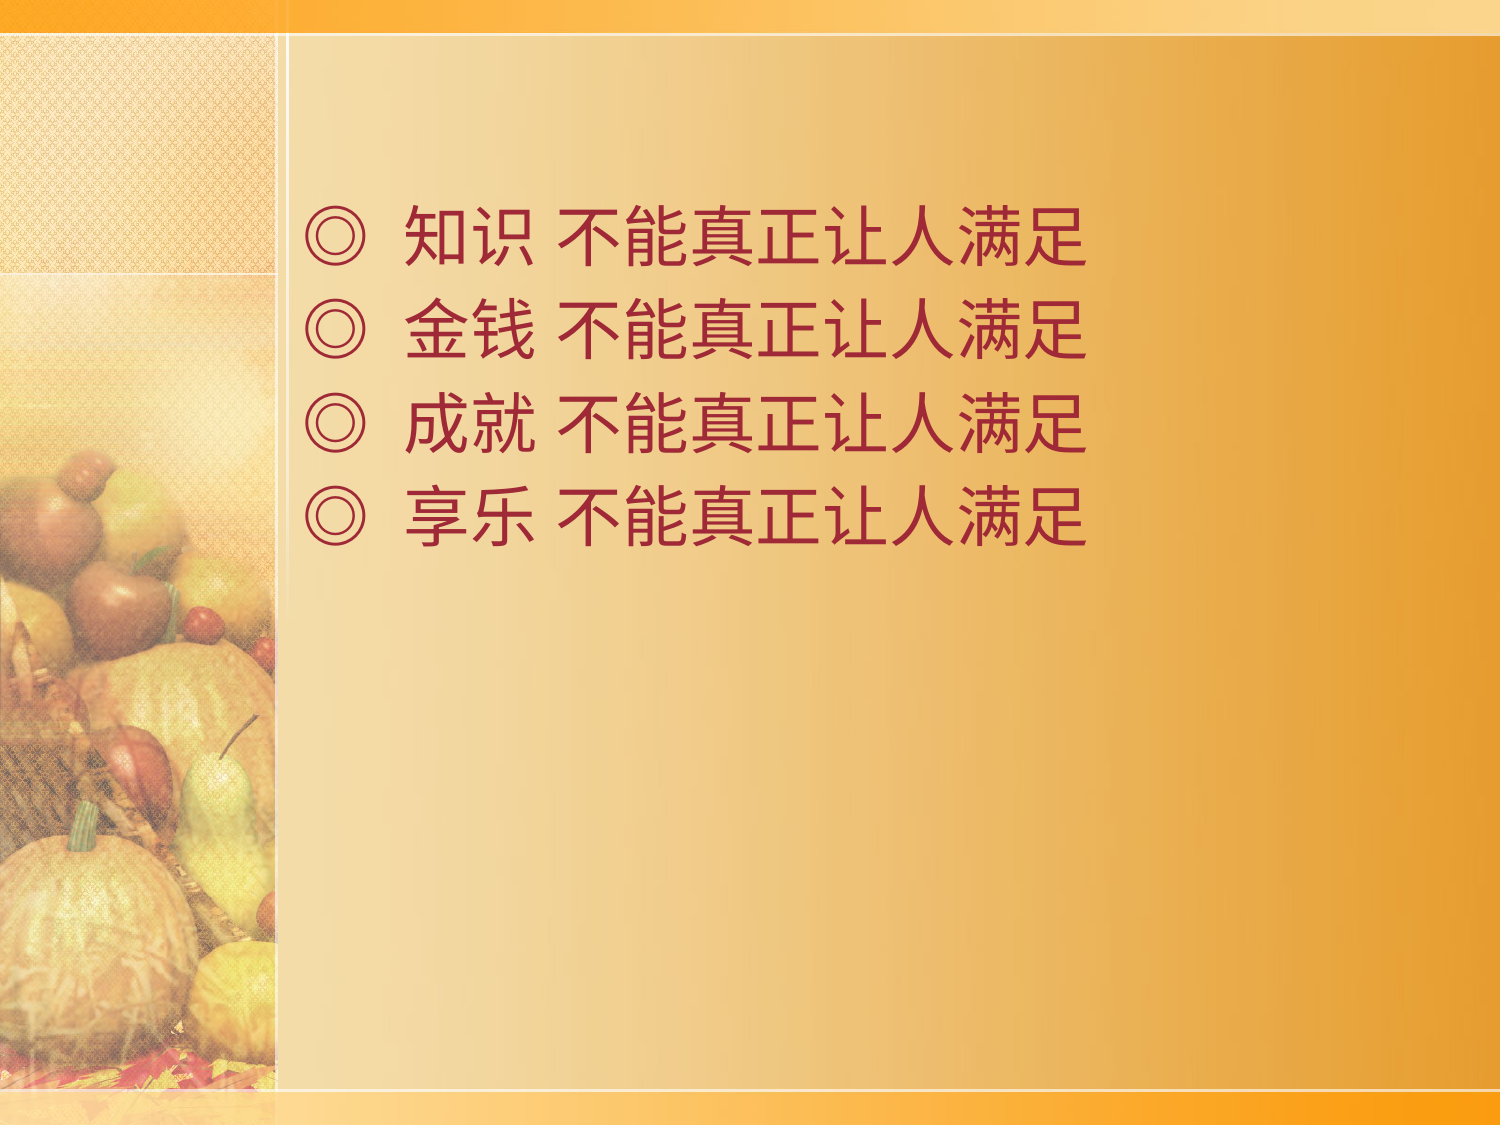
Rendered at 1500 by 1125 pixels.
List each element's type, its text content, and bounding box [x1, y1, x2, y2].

list ◎ 知识 不能真正让人满足 ◎ 金钱 不能真正让人满足 ◎ 成就 不能真正让人满足 ◎ 享乐 不能真正让人满足 [287, 187, 1425, 1005]
picture [0, 0, 1500, 1125]
